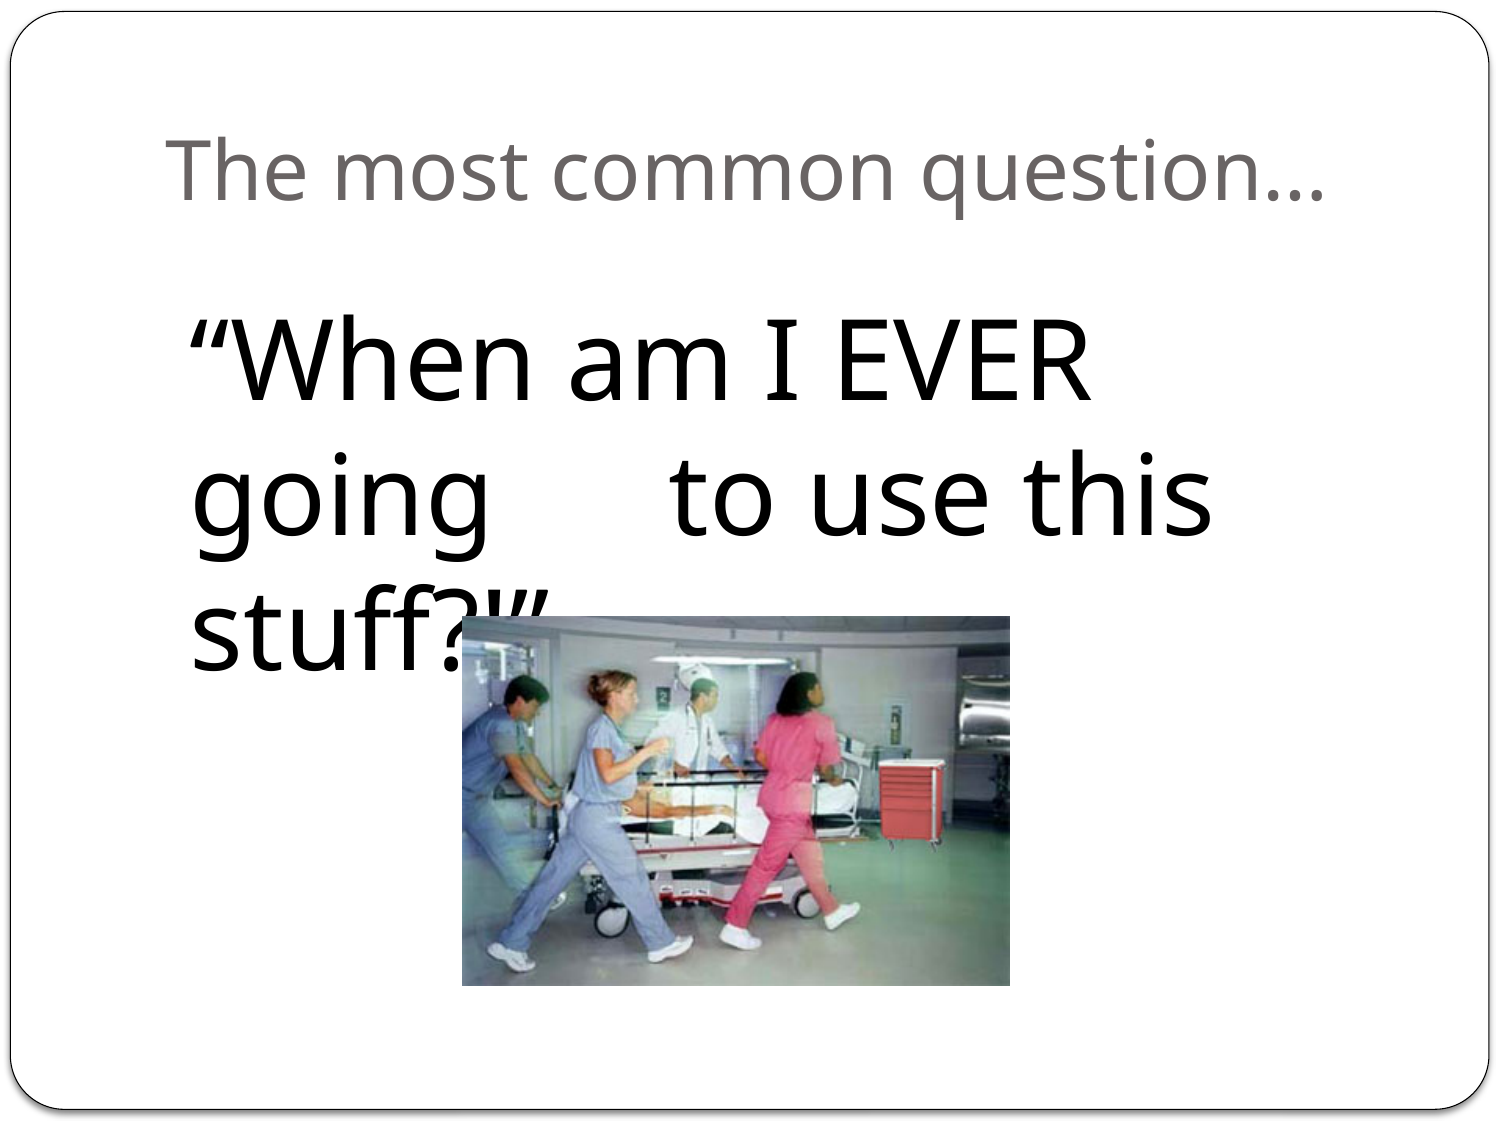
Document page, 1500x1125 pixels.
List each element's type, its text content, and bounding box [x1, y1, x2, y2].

picture [462, 616, 1010, 986]
title The most common question… [149, 44, 1426, 233]
text_box “When am I EVER going to use this stuff?!” [174, 280, 1338, 701]
